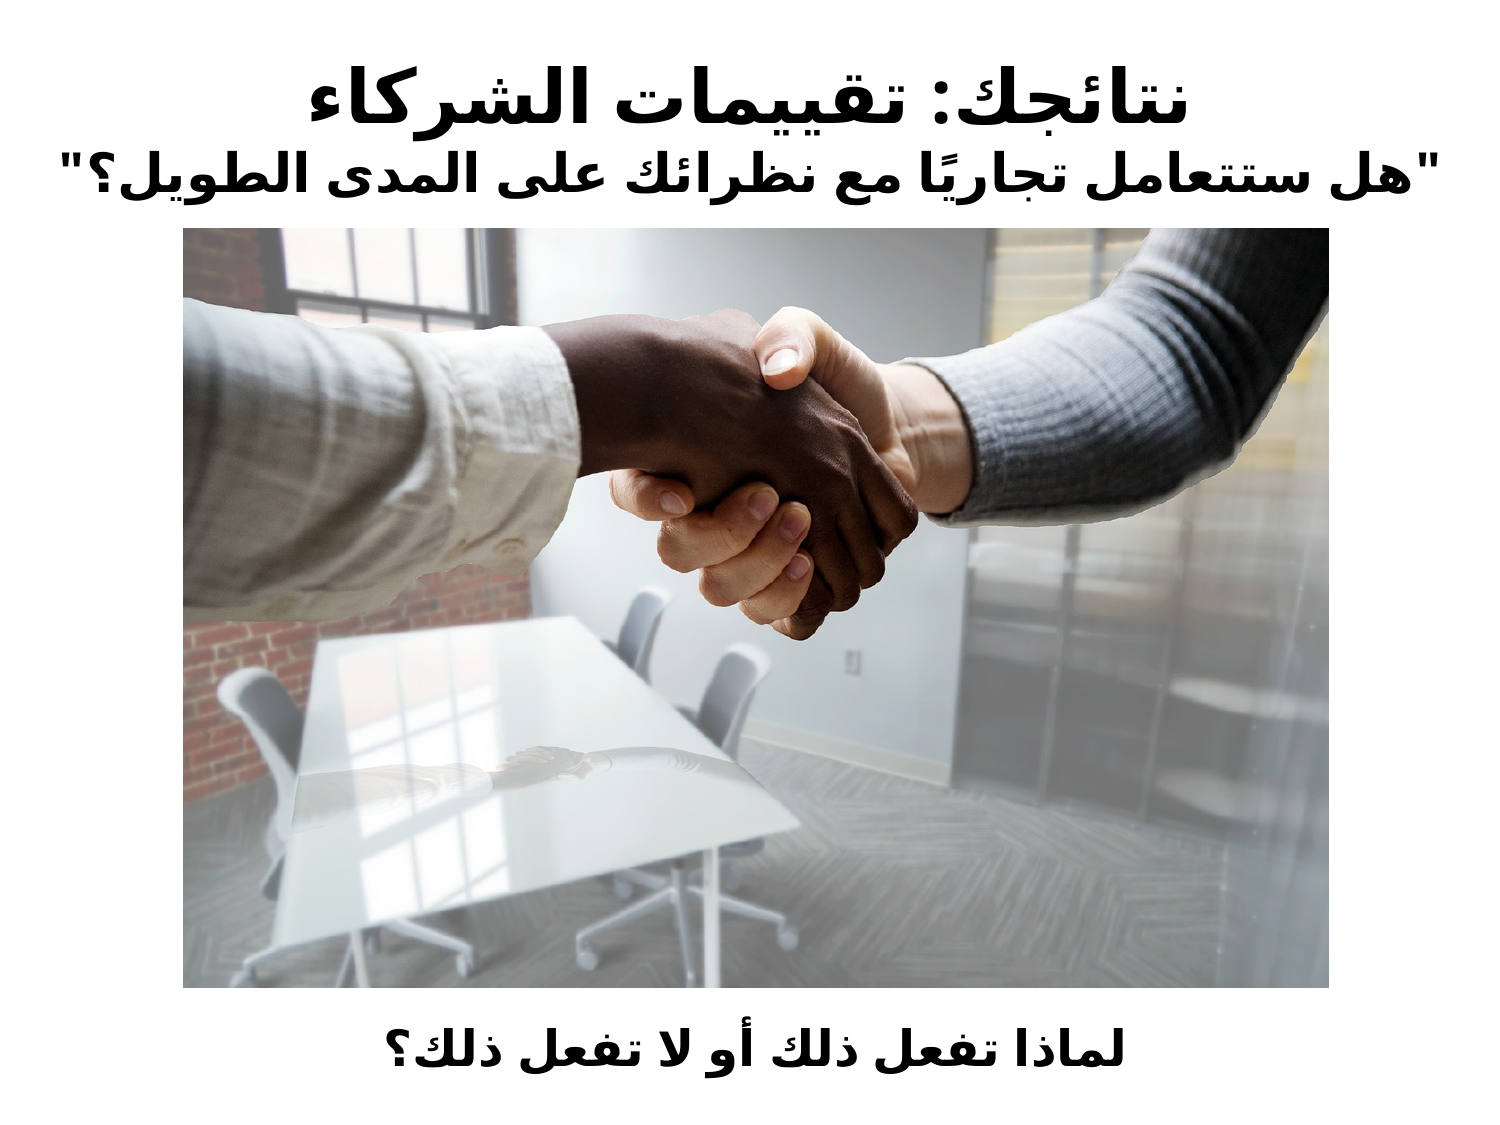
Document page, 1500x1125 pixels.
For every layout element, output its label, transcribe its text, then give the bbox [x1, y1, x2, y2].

picture [182, 228, 1329, 988]
text_box لماذا تفعل ذلك أو لا تفعل ذلك؟ [5, 952, 1500, 1125]
title نتائجك: تقييمات الشركاء "هل ستتعامل تجاريًا مع نظرائك على المدى الطويل؟" [0, 32, 1500, 220]
